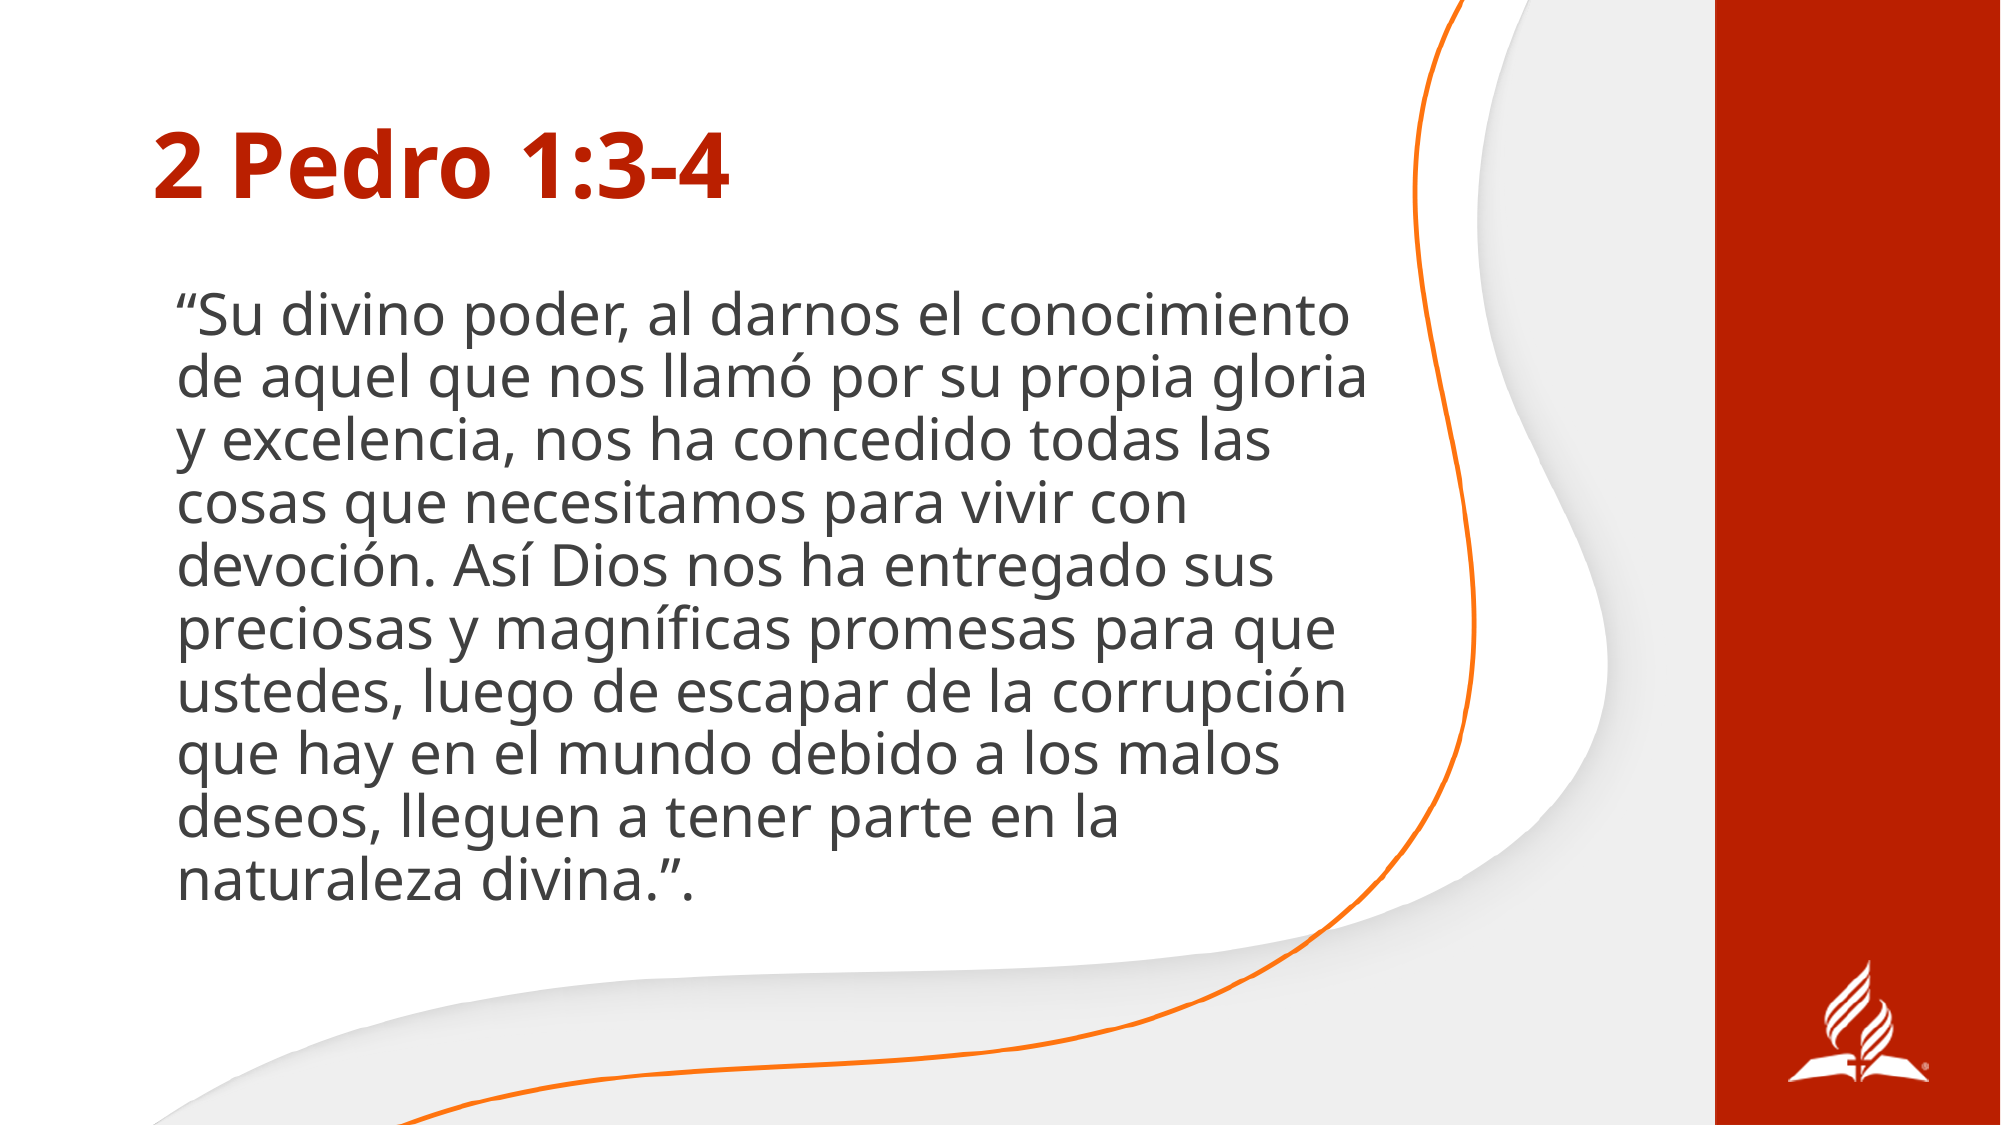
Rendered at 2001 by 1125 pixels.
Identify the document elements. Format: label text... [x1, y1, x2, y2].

picture [0, 0, 2001, 1125]
list “Su divino poder, al darnos el conocimiento de aquel que nos llamó por su propia gloria y excelencia, nos ha concedido todas las cosas que necesitamos para vivir con devoción. Así Dios nos ha entregado sus preciosas y magníficas promesas para que ustedes, luego de escapar de la corrupción que hay en el mundo debido a los malos deseos, lleguen a tener parte en la naturaleza divina.”. [161, 277, 1401, 953]
title 2 Pedro 1:3-4 [137, 59, 1659, 278]
